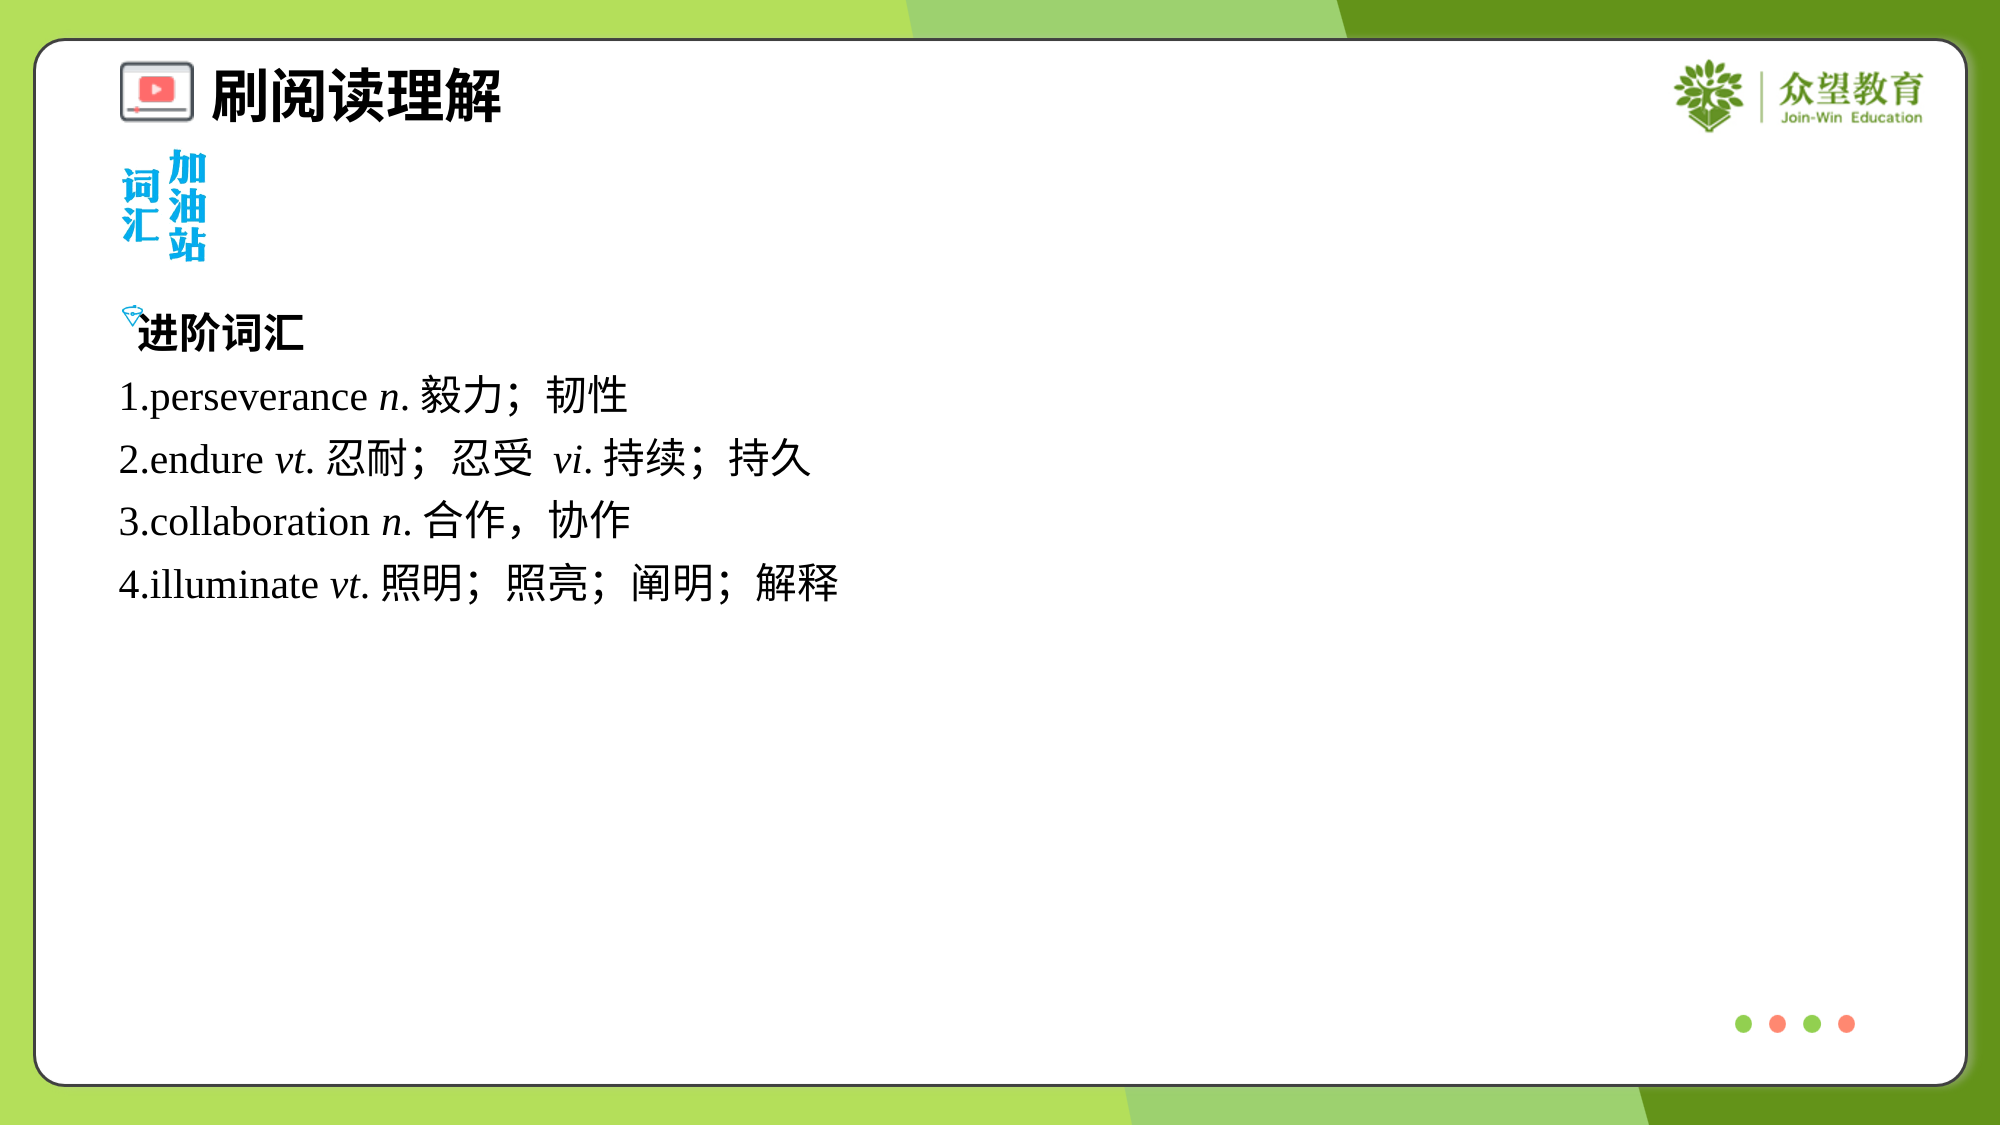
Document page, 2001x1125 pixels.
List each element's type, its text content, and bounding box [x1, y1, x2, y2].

picture [0, 0, 2000, 1125]
text_box &1& 进阶词汇 1.perseverance n.毅力；韧性 2.endure vt.忍耐；忍受 vi.持续；持久 3.collaboration n.合作，协作 4.illuminate vt.照明；照亮；阐明；解释 [118, 284, 1882, 592]
